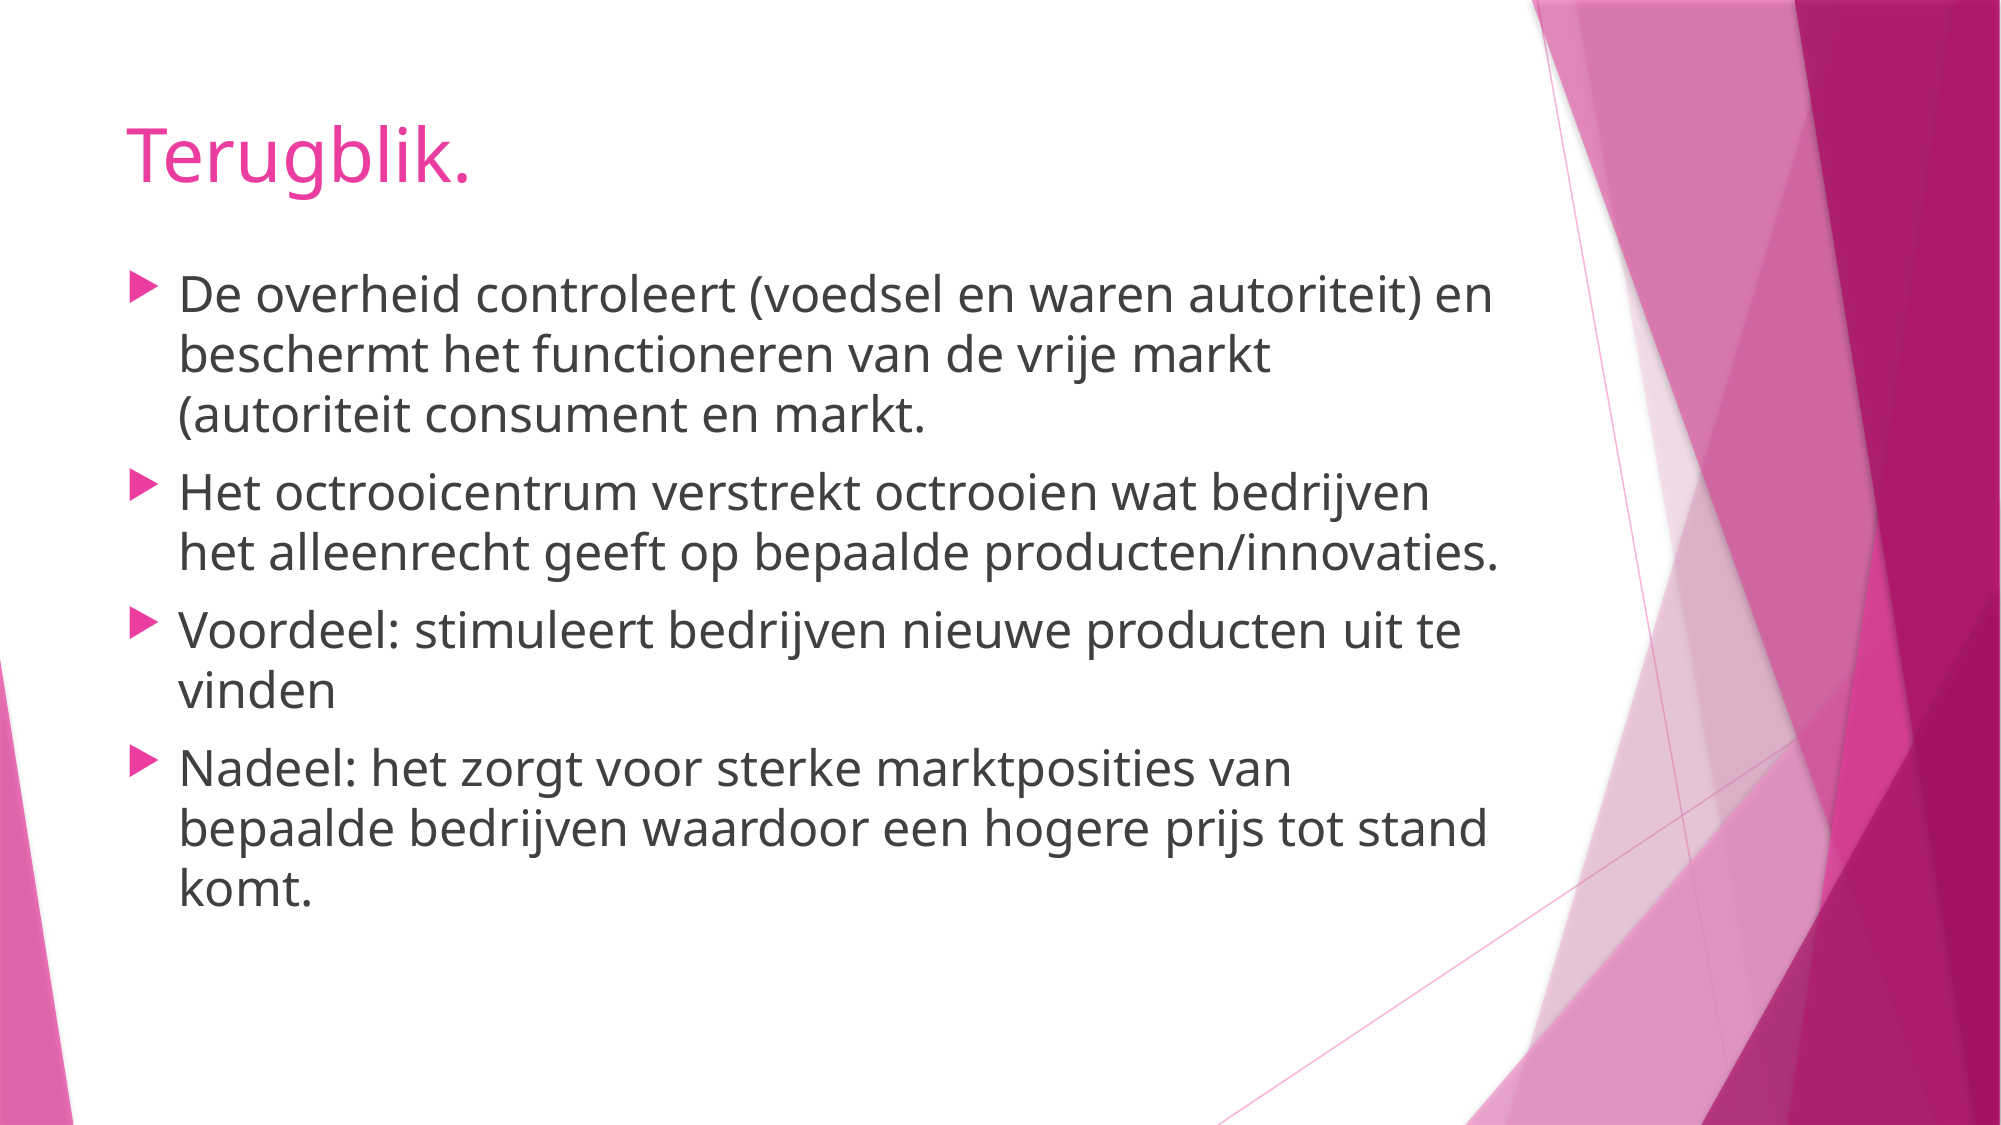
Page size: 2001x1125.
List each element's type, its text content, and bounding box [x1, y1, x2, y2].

list De overheid controleert (voedsel en waren autoriteit) en beschermt het functioneren van de vrije markt (autoriteit consument en markt. Het octrooicentrum verstrekt octrooien wat bedrijven het alleenrecht geeft op bepaalde producten/innovaties. Voordeel: stimuleert bedrijven nieuwe producten uit te vinden Nadeel: het zorgt voor sterke marktposities van bepaalde bedrijven waardoor een hogere prijs tot stand komt. [111, 254, 1522, 992]
title Terugblik. [111, 99, 1522, 254]
